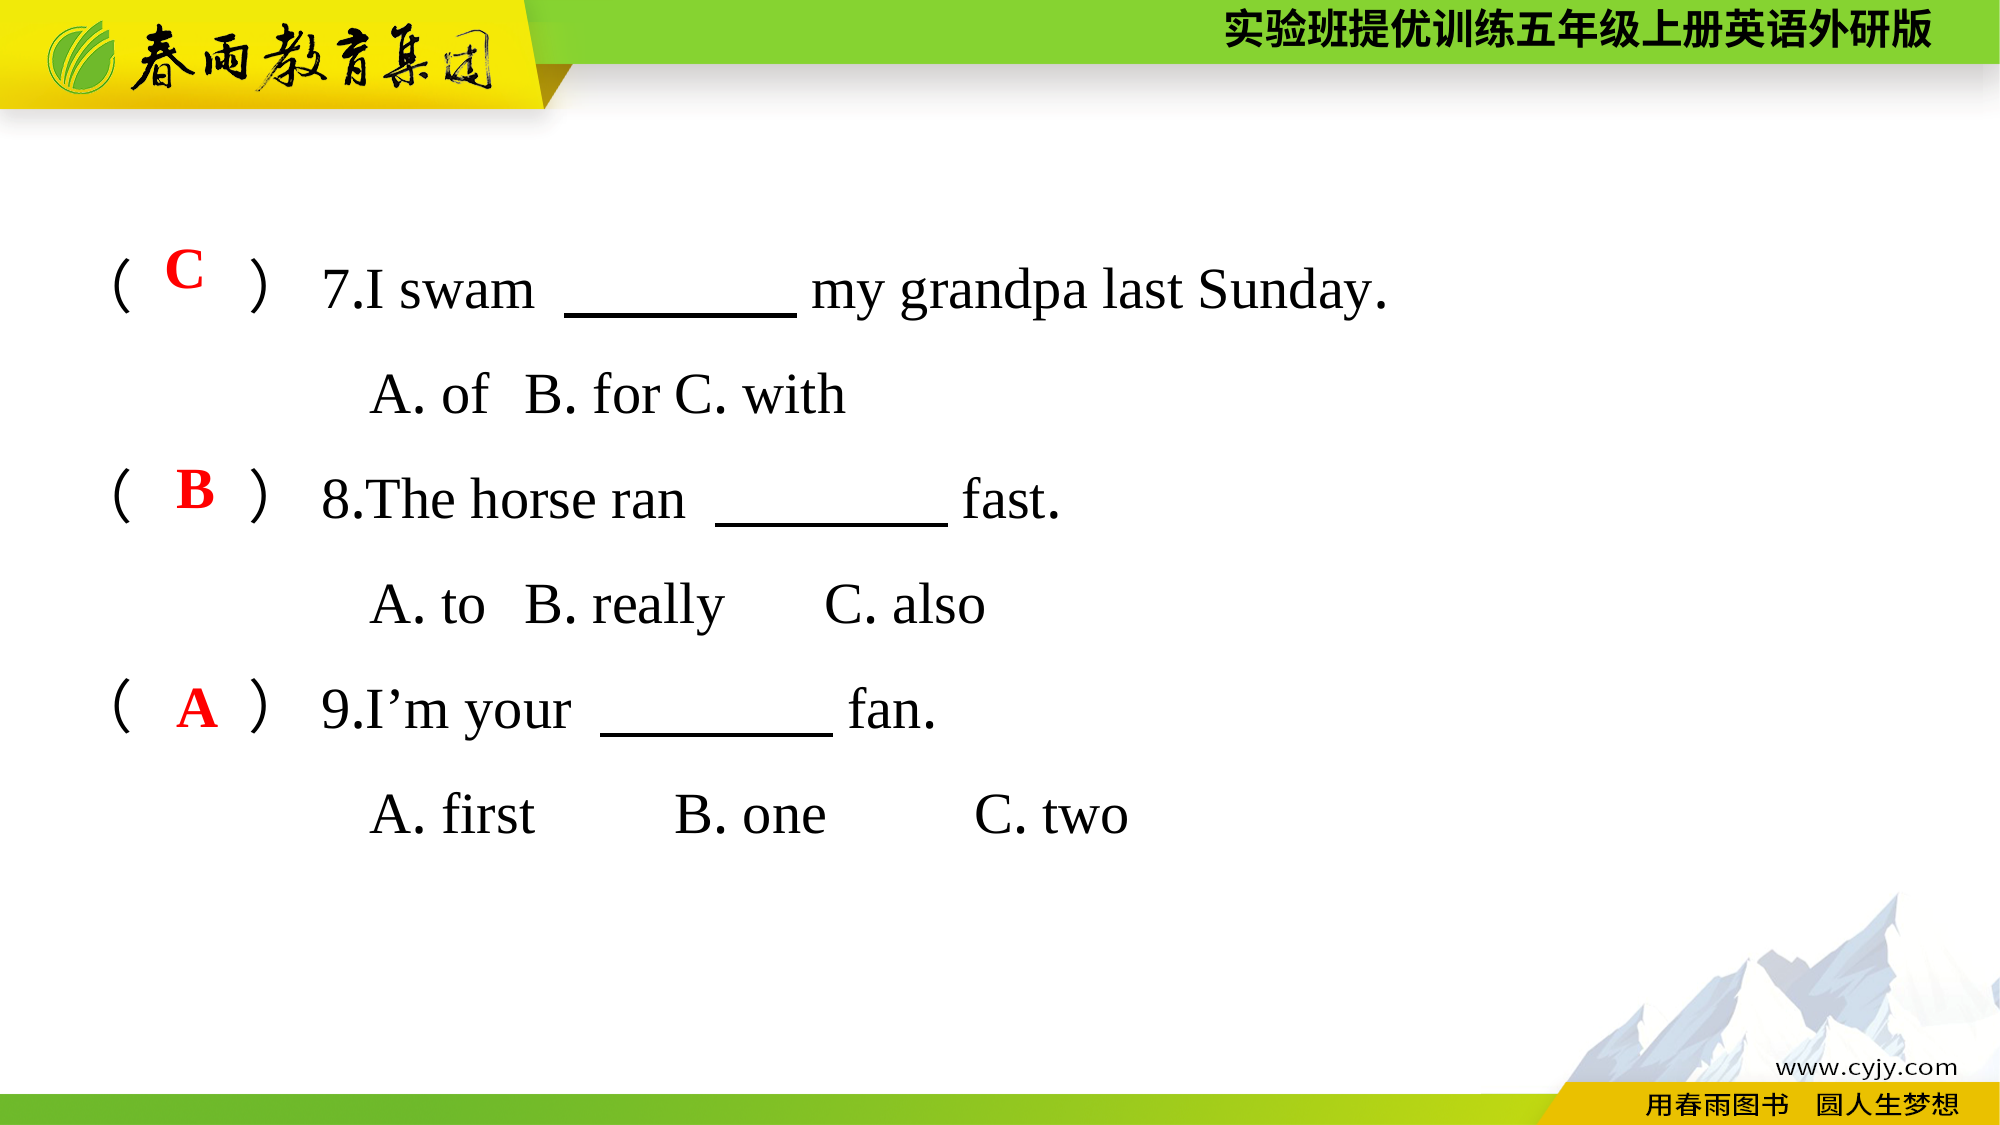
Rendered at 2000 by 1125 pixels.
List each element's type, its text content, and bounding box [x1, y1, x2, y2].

picture [0, 0, 2000, 1125]
text_box C [149, 222, 222, 308]
text_box B [161, 408, 231, 529]
text_box A [161, 627, 234, 747]
list （ ）7.I swam my grandpa last Sunday. A. of B. for C. with （ ）8.The horse ran fast. A. to B. really C. also （ ）9.I’m your fan. A. first B. one C. two [59, 208, 1944, 846]
